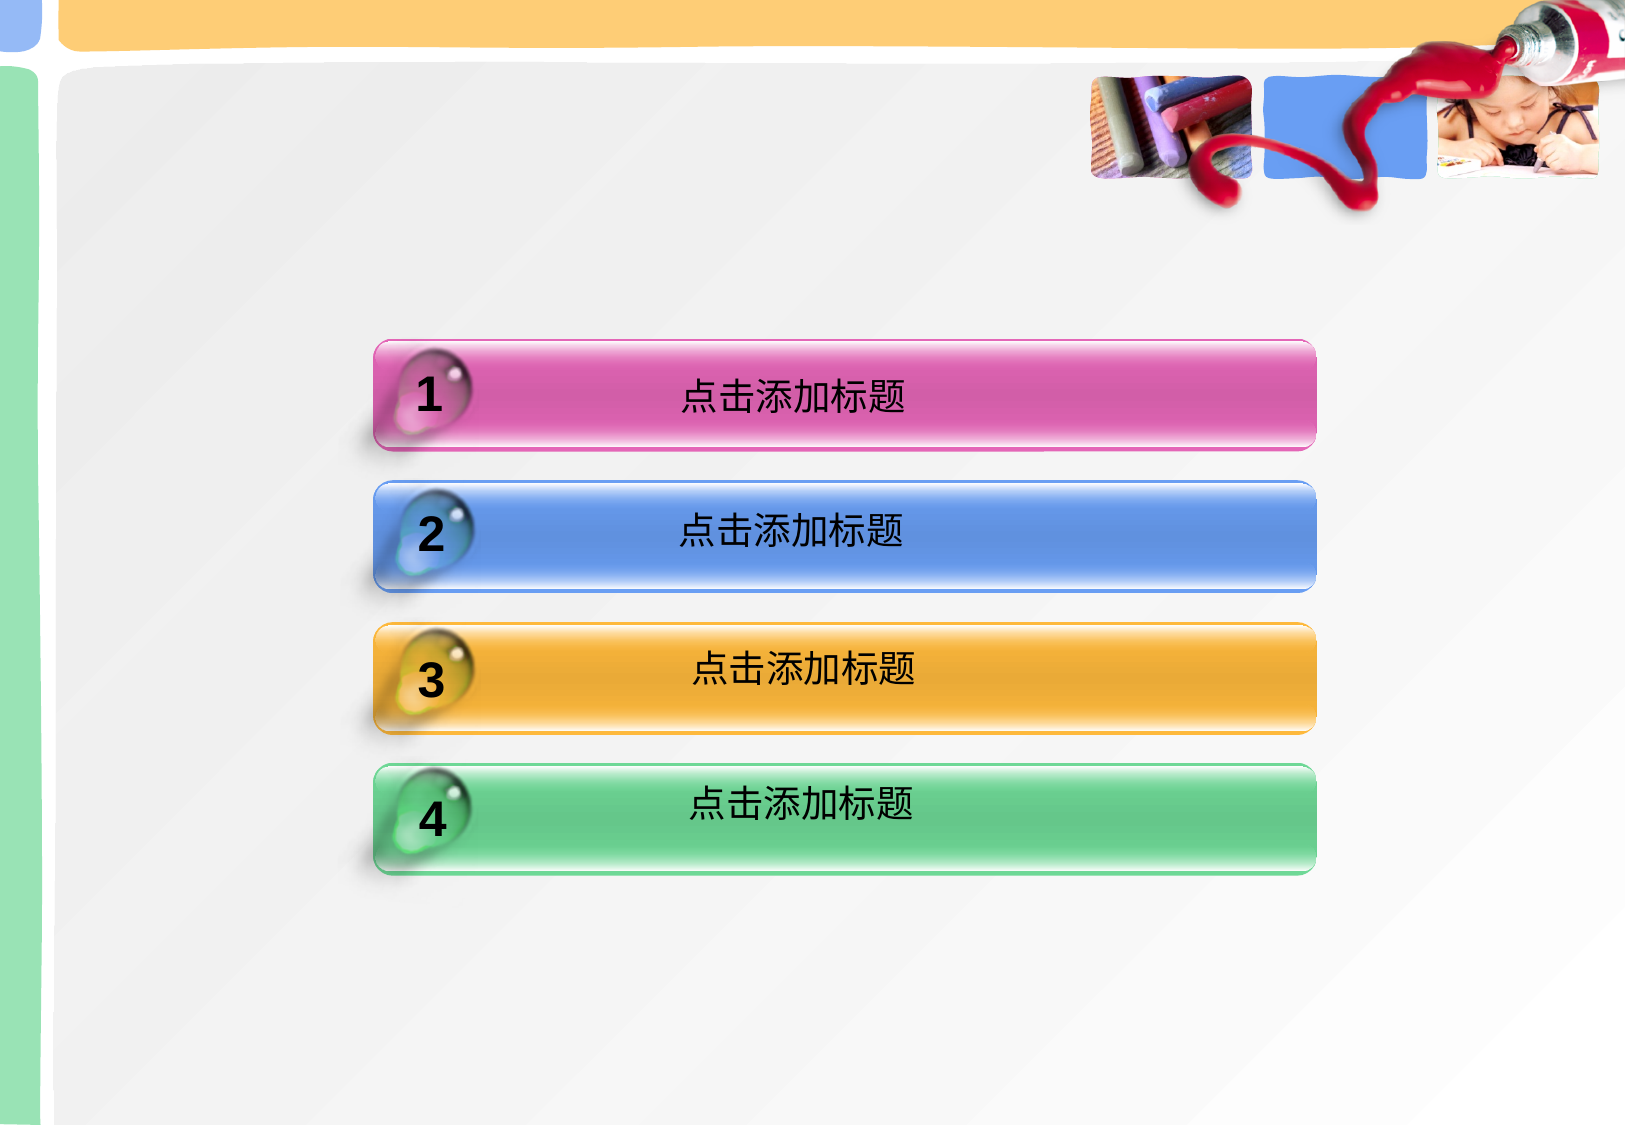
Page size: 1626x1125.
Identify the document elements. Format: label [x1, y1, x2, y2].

text_box [482, 338, 1318, 452]
picture [1090, 0, 1625, 225]
text_box [487, 621, 1318, 736]
picture [337, 337, 482, 913]
text_box [486, 479, 1318, 594]
text_box [483, 762, 1318, 876]
